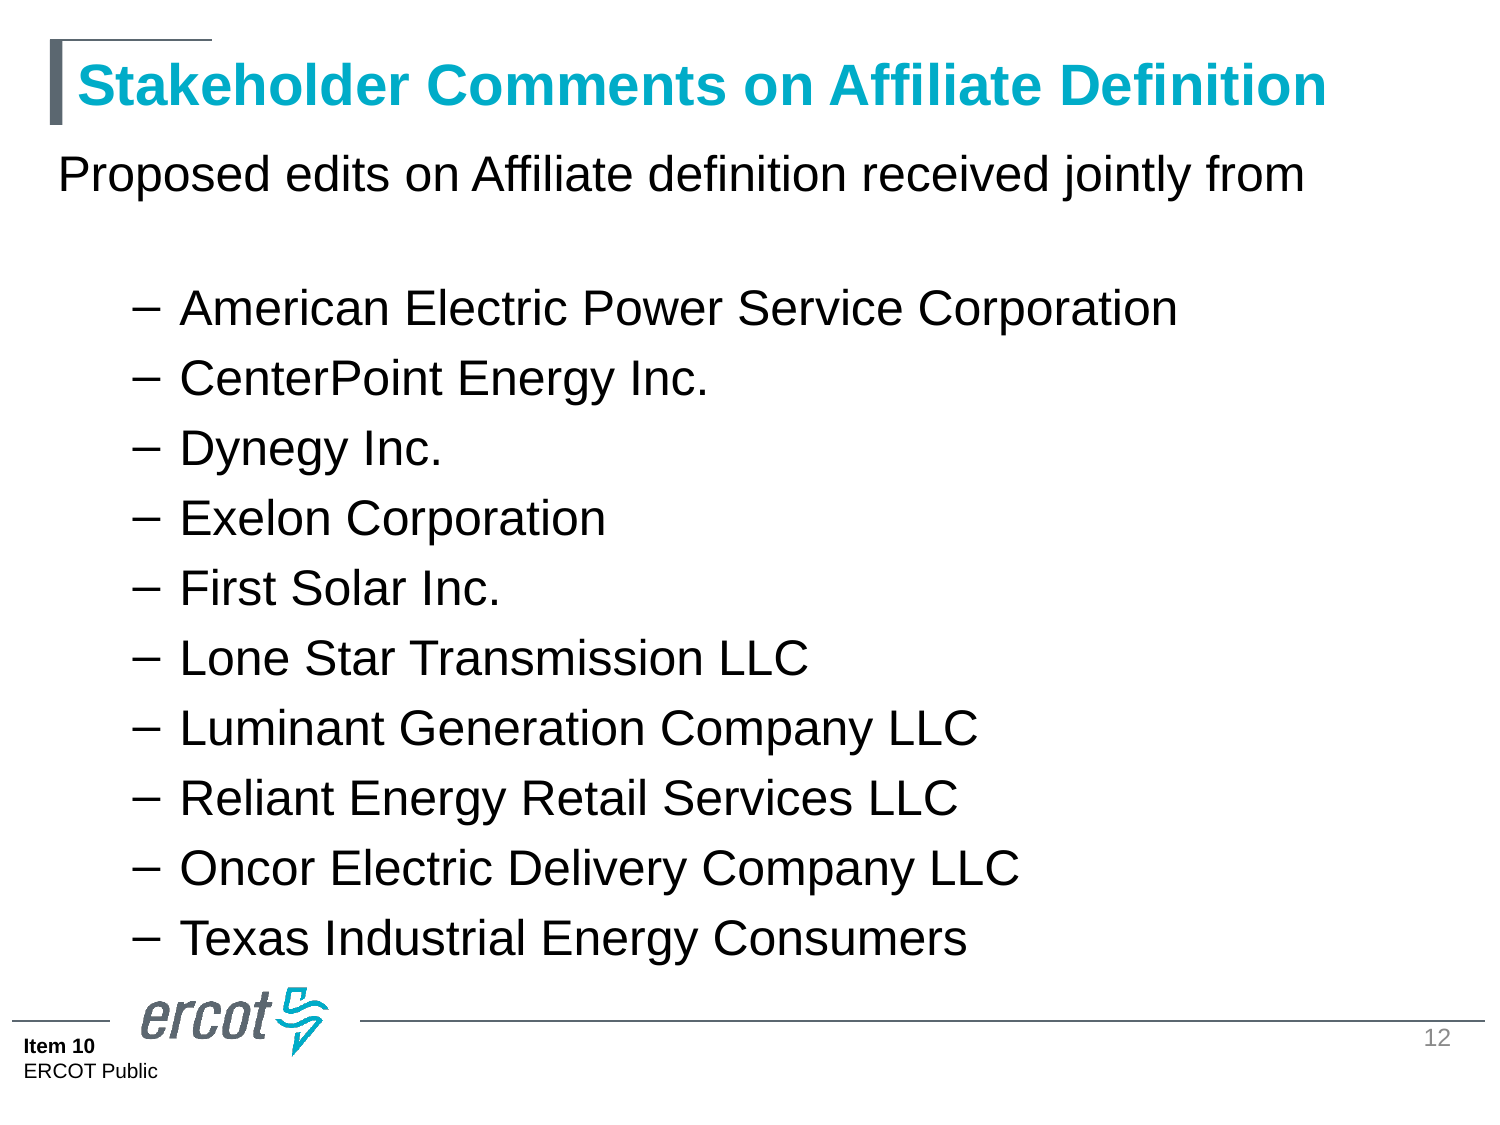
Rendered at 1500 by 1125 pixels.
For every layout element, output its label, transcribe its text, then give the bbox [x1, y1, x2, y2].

list Proposed edits on Affiliate definition received jointly from American Electric Power Service Corporation CenterPoint Energy Inc. Dynegy Inc. Exelon Corporation First Solar Inc. Lone Star Transmission LLC Luminant Generation Company LLC Reliant Energy Retail Services LLC Oncor Electric Delivery Company LLC Texas Industrial Energy Consumers [42, 133, 1443, 988]
title Stakeholder Comments on Affiliate Definition [62, 39, 1450, 134]
slide_number 12 [1387, 1012, 1488, 1062]
picture [137, 988, 332, 1059]
